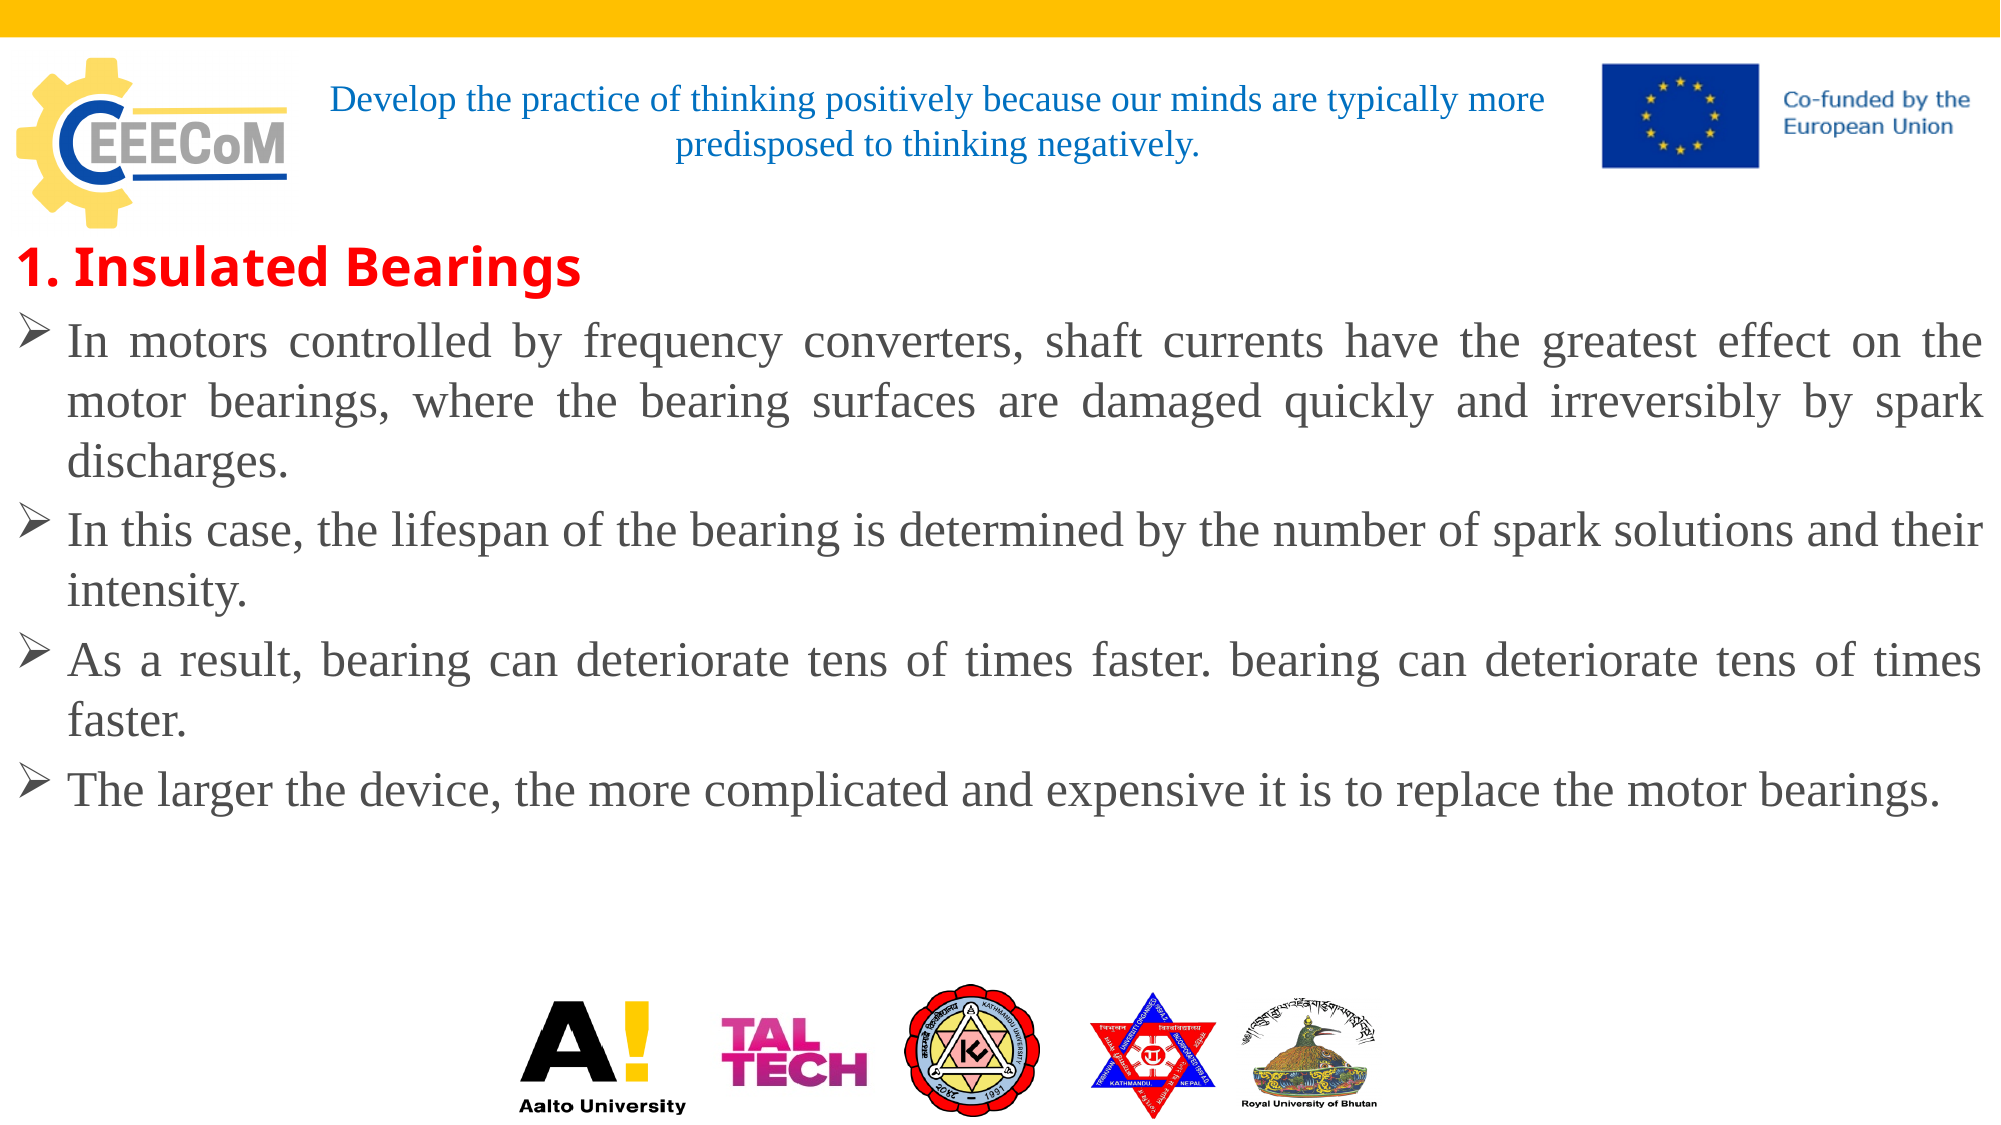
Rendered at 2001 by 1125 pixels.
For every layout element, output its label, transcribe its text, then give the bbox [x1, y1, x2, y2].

list 1. Insulated Bearings In motors controlled by frequency converters, shaft currents have the greatest effect on the motor bearings, where the bearing surfaces are damaged quickly and irreversibly by spark discharges. In this case, the lifespan of the bearing is determined by the number of spark solutions and their intensity. As a result, bearing can deteriorate tens of times faster. bearing can deteriorate tens of times faster. The larger the device, the more complicated and expensive it is to replace the motor bearings. [0, 224, 2000, 975]
title Develop the practice of thinking positively because our minds are typically more predisposed to thinking negatively. [312, 37, 1565, 201]
picture [512, 984, 1382, 1125]
picture [11, 50, 299, 224]
picture [1595, 46, 2000, 181]
